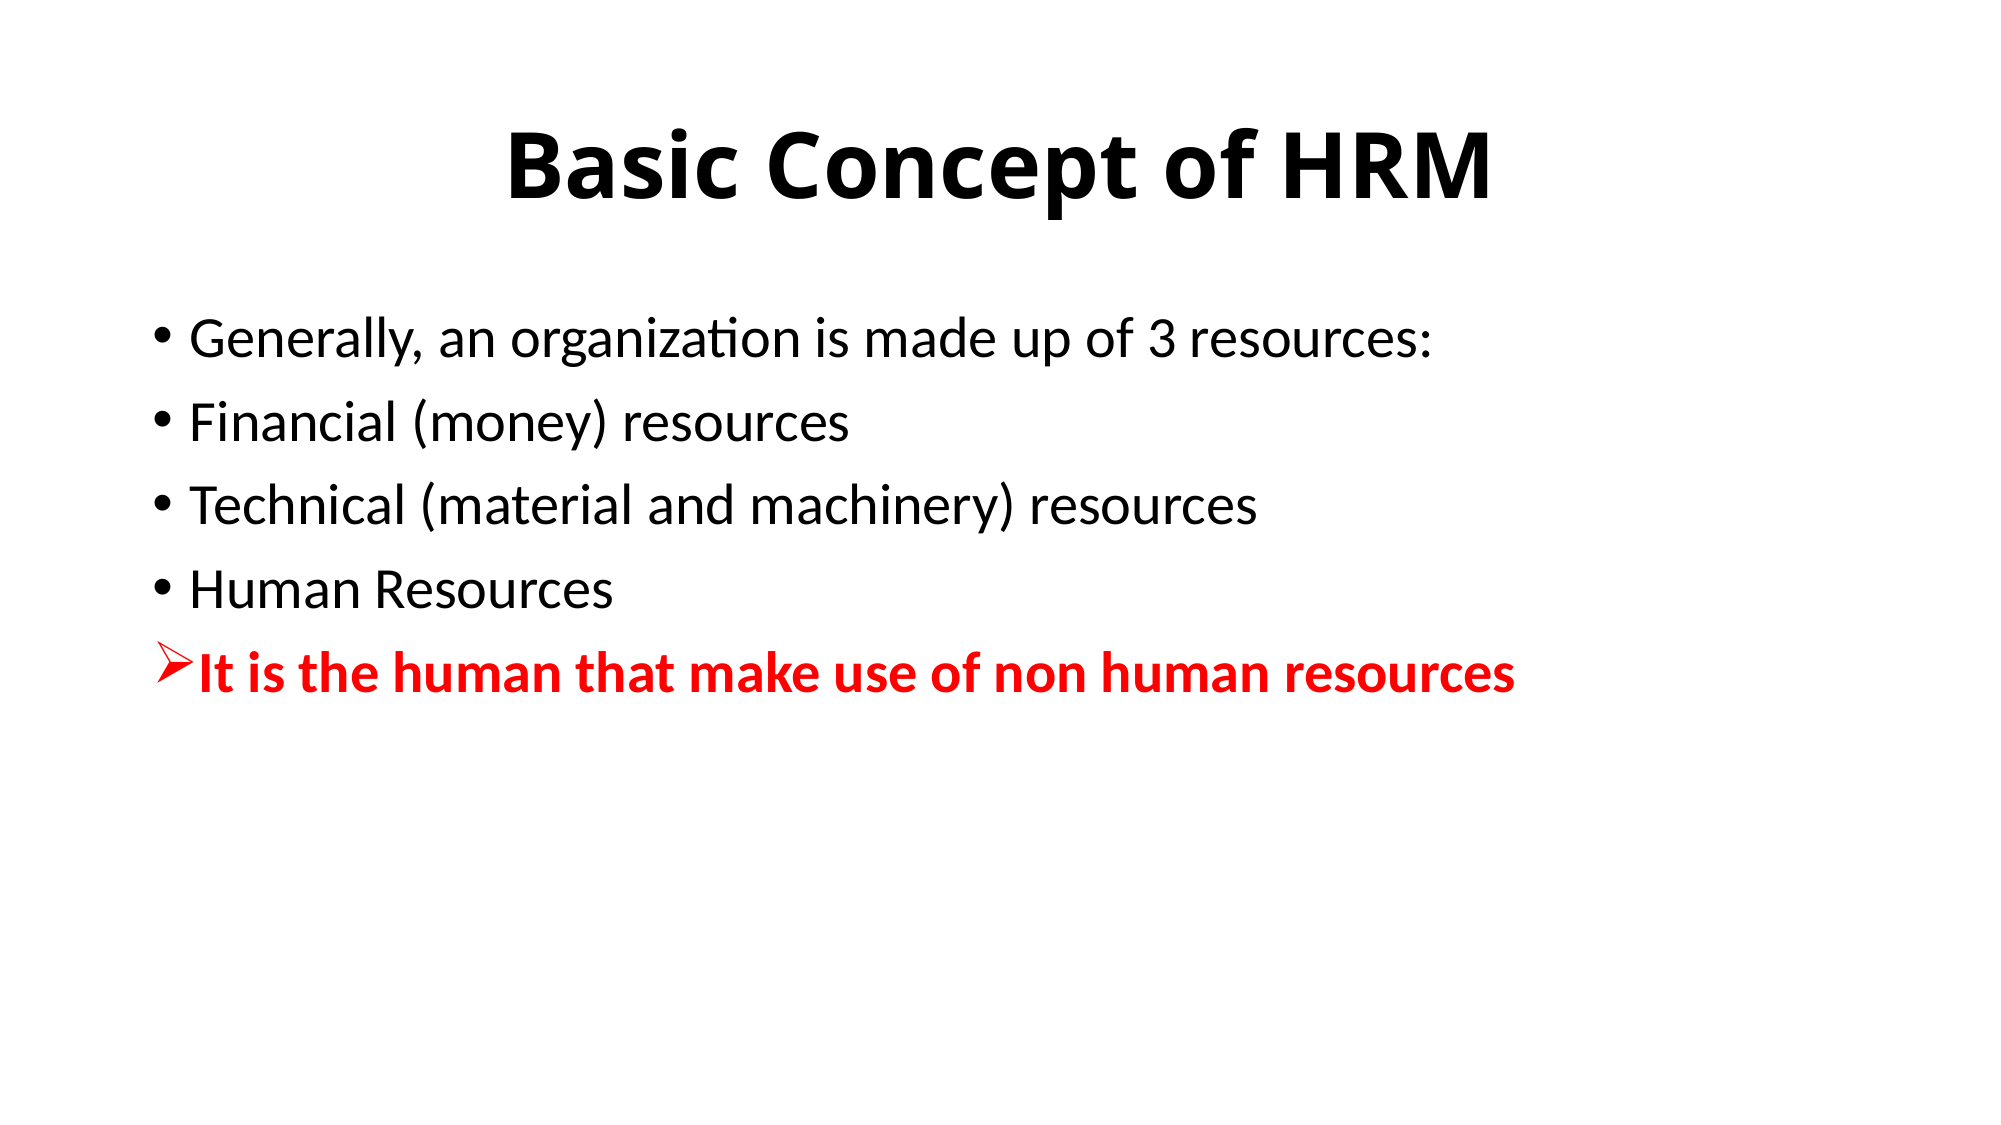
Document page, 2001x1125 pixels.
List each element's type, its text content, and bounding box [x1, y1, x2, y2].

list Generally, an organization is made up of 3 resources: Financial (money) resources Technical (material and machinery) resources Human Resources It is the human that make use of non human resources [137, 299, 1863, 1014]
title Basic Concept of HRM [137, 59, 1863, 278]
